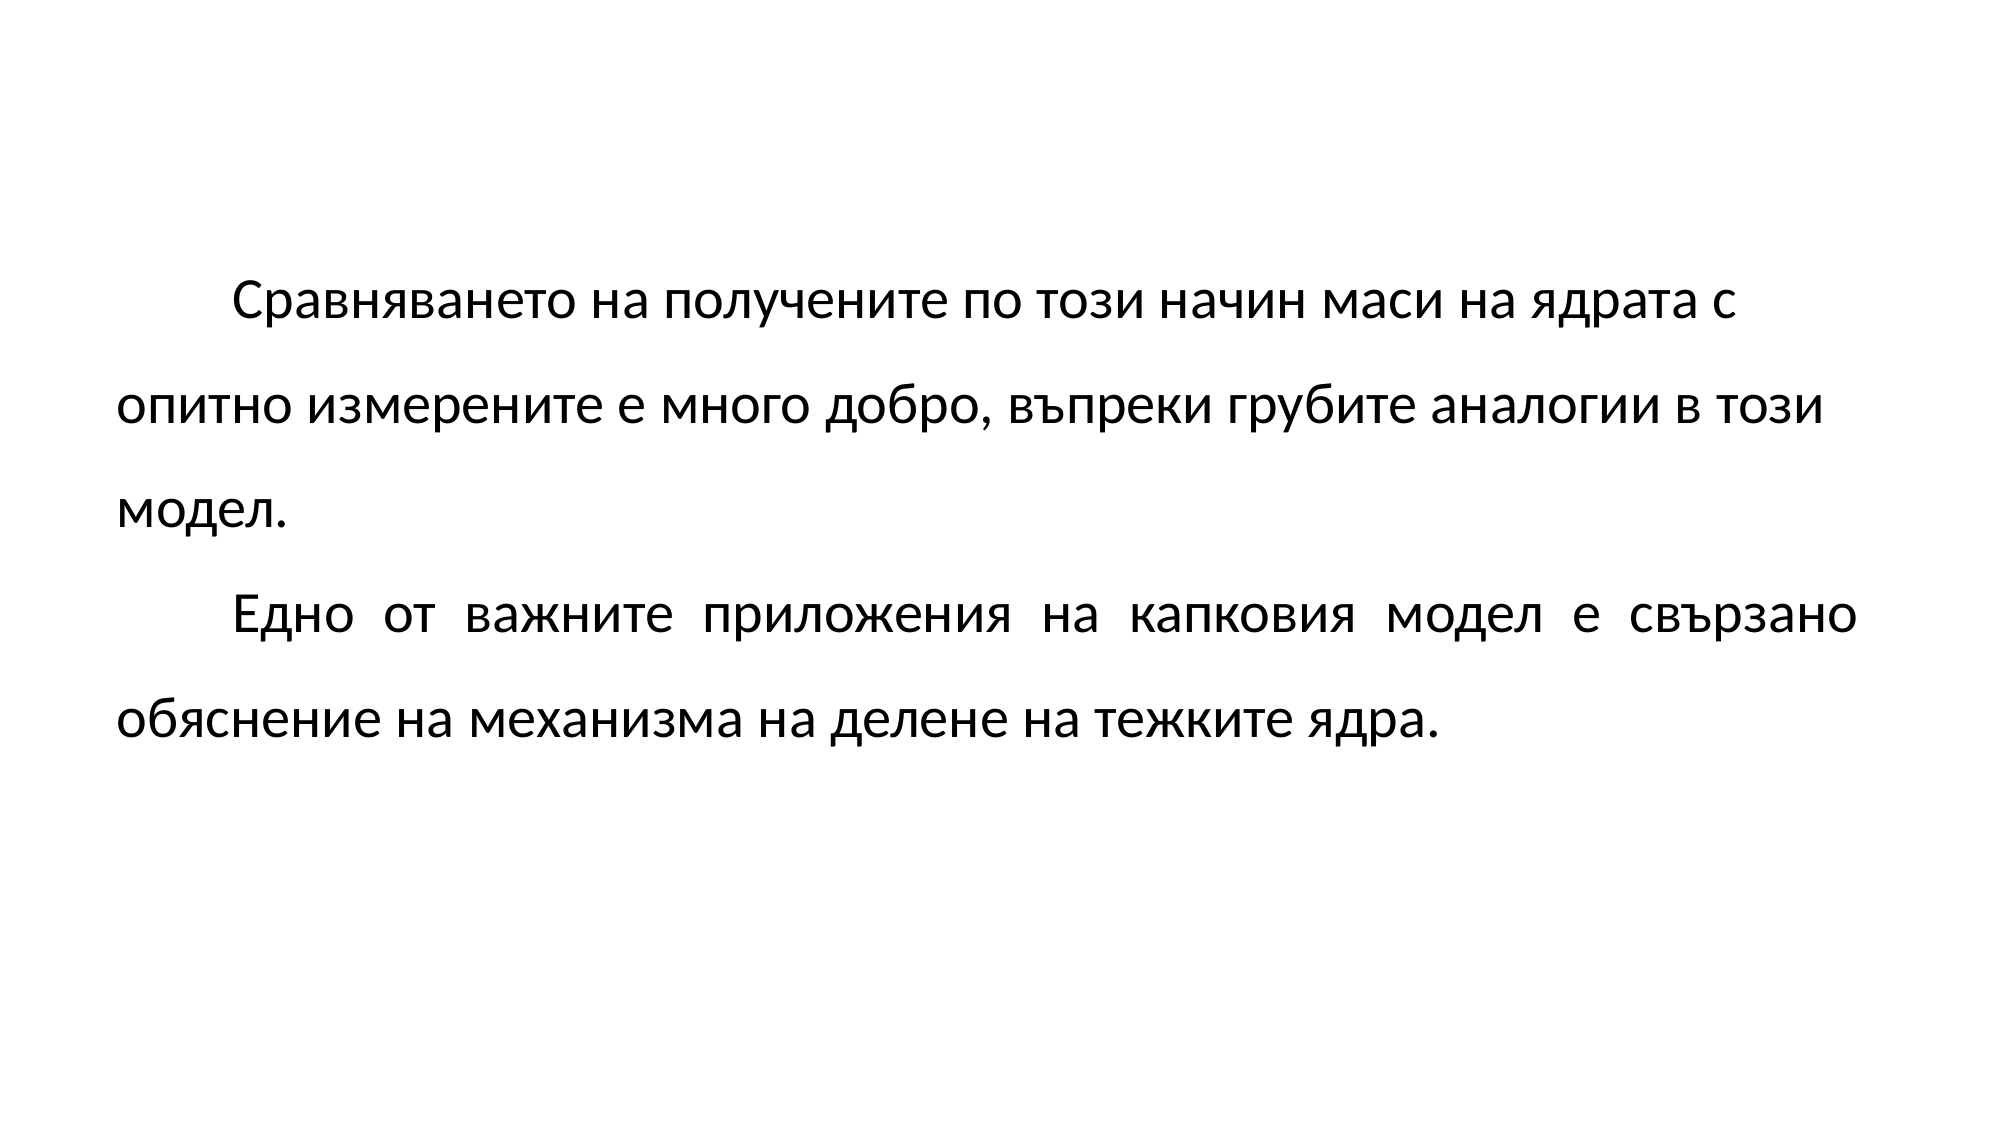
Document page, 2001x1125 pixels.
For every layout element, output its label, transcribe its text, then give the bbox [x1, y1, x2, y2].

text_box Сравняването на получените по този начин маси на ядрата с опитно измерените е много добро, въпреки грубите аналогии в този модел. Едно от важните приложения на капковия модел е свързано обяснение на механизма на делене на тежките ядра. [101, 217, 1874, 757]
